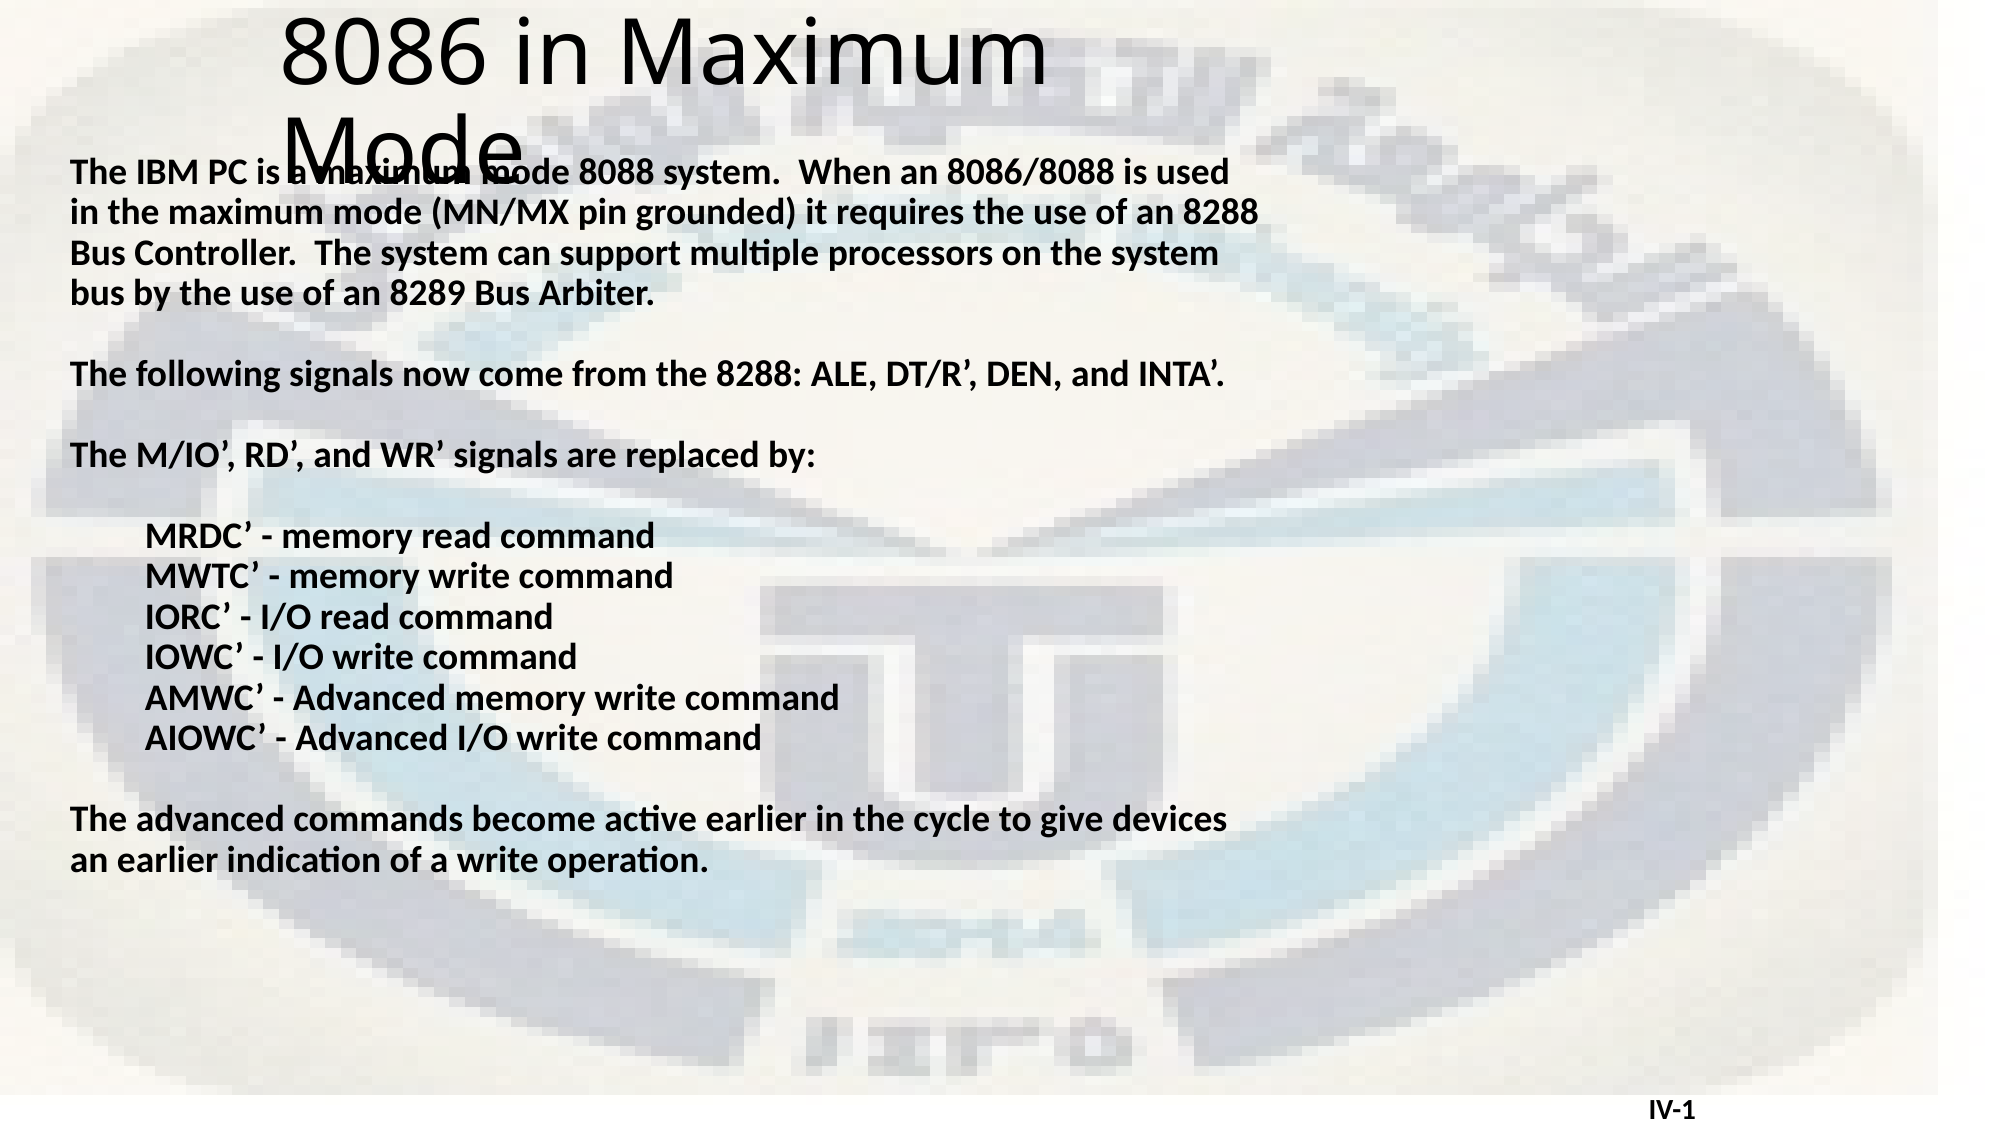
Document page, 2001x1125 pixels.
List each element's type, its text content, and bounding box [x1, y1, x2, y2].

title 8086 in Maximum Mode [268, 1, 1204, 144]
text_box Label Operator Operand[s] ;Comment INIT: mov ax, bx ; Copy contents of bx into ax Label - INIT: Operator - mov Operands - ax and bx Comment - alphanumeric string between ; and \n Not case sensitive Unlike other assemblers, destination operand is first mov is the mnemonic that the assembler translates into an opcode [0, 0, 2000, 1125]
text_box The IBM PC is a maximum mode 8088 system. When an 8086/8088 is used in the maximum mode (MN/MX pin grounded) it requires the use of an 8288 Bus Controller. The system can support multiple processors on the system bus by the use of an 8289 Bus Arbiter. The following signals now come from the 8288: ALE, DT/R’, DEN, and INTA’. The M/IO’, RD’, and WR’ signals are replaced by: MRDC’ - memory read command MWTC’ - memory write command IORC’ - I/O read command IOWC’ - I/O write command AMWC’ - Advanced memory write command AIOWC’ - Advanced I/O write command The advanced commands become active earlier in the cycle to give devices an earlier indication of a write operation. [55, 144, 1284, 1009]
text_box IV-1 [1633, 1087, 1712, 1125]
